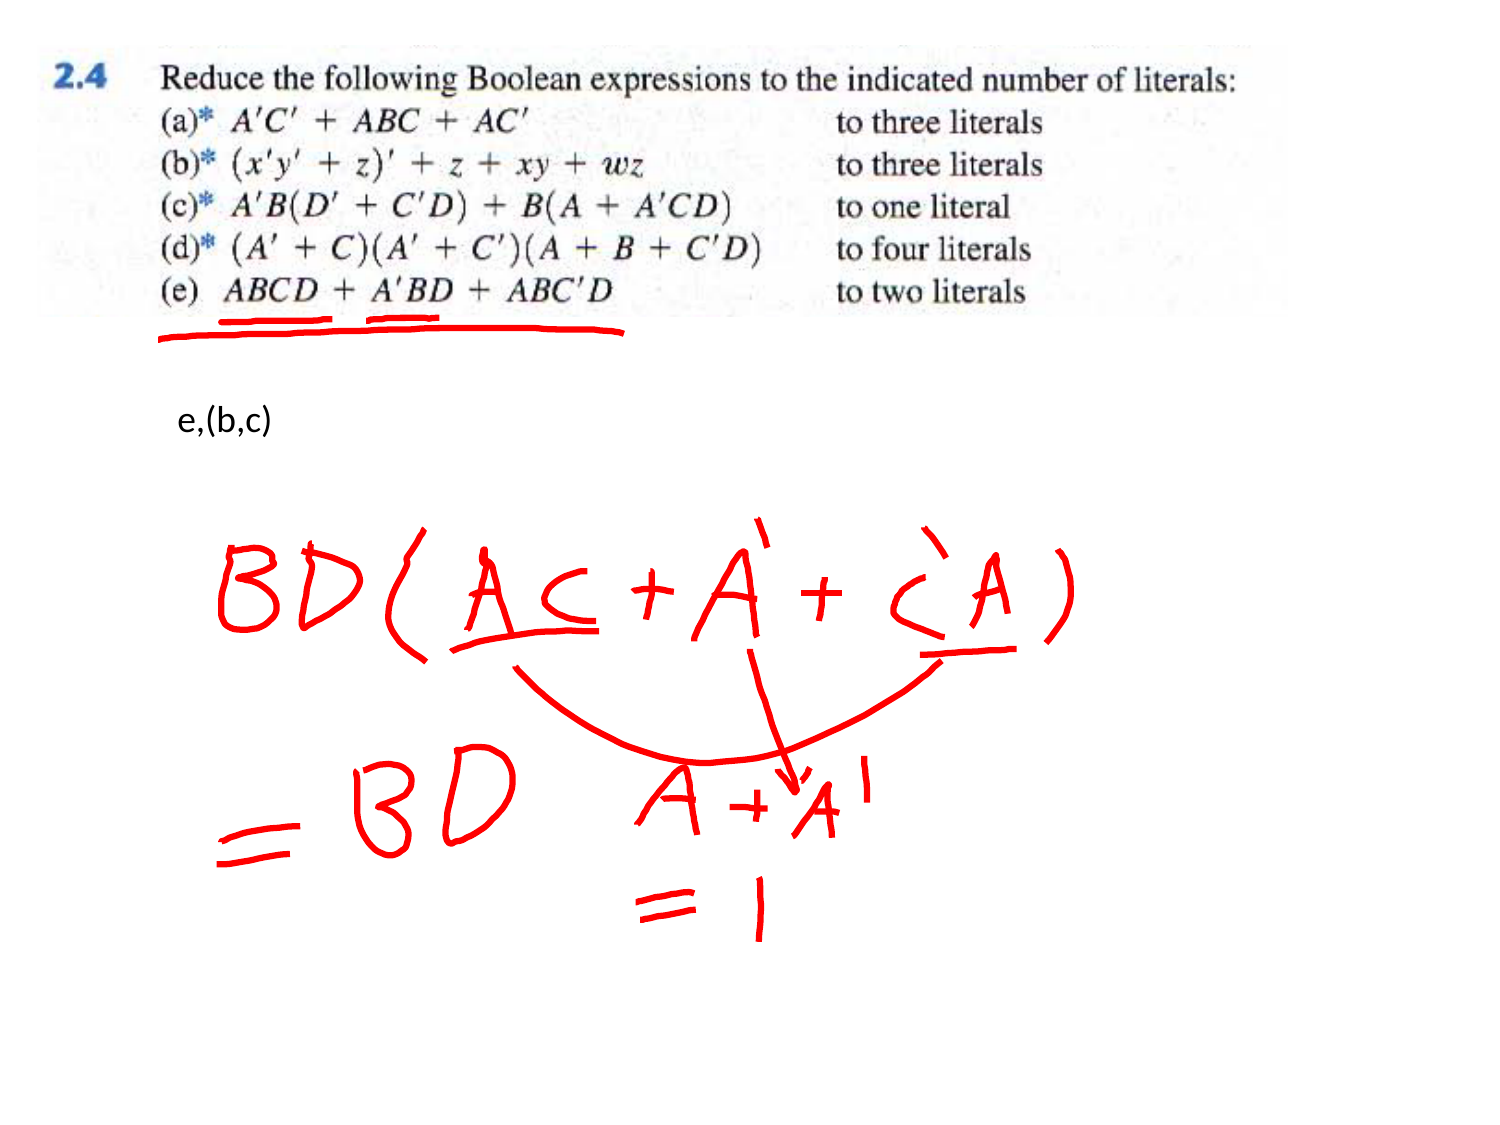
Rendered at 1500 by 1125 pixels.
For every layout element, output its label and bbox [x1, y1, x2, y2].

text_box [157, 317, 1071, 943]
picture [37, 45, 1288, 318]
